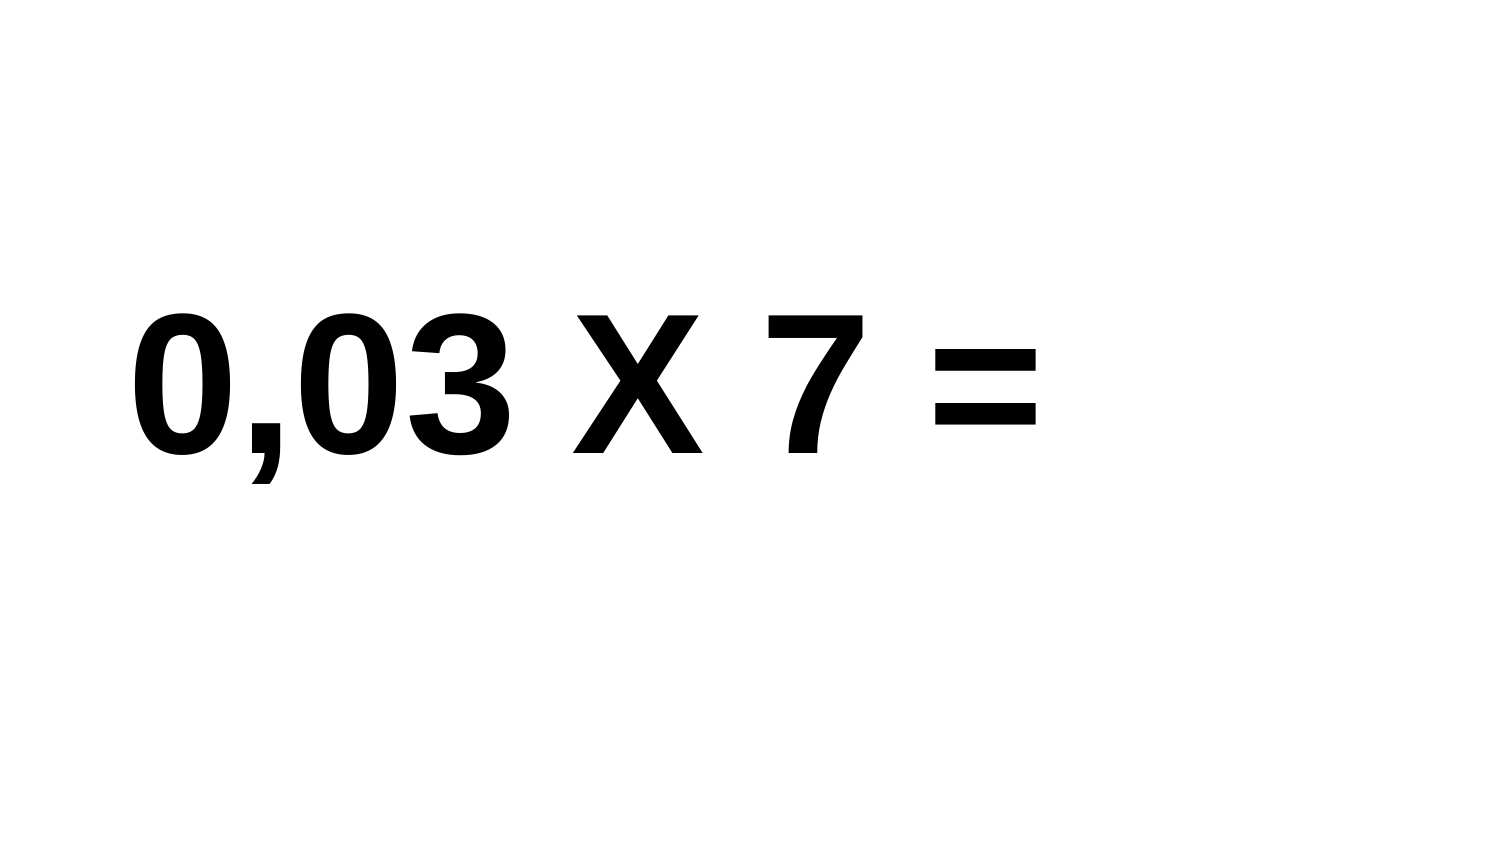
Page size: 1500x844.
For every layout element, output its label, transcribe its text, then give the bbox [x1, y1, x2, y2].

text_box 0,03 X 7 = [112, 318, 1388, 509]
